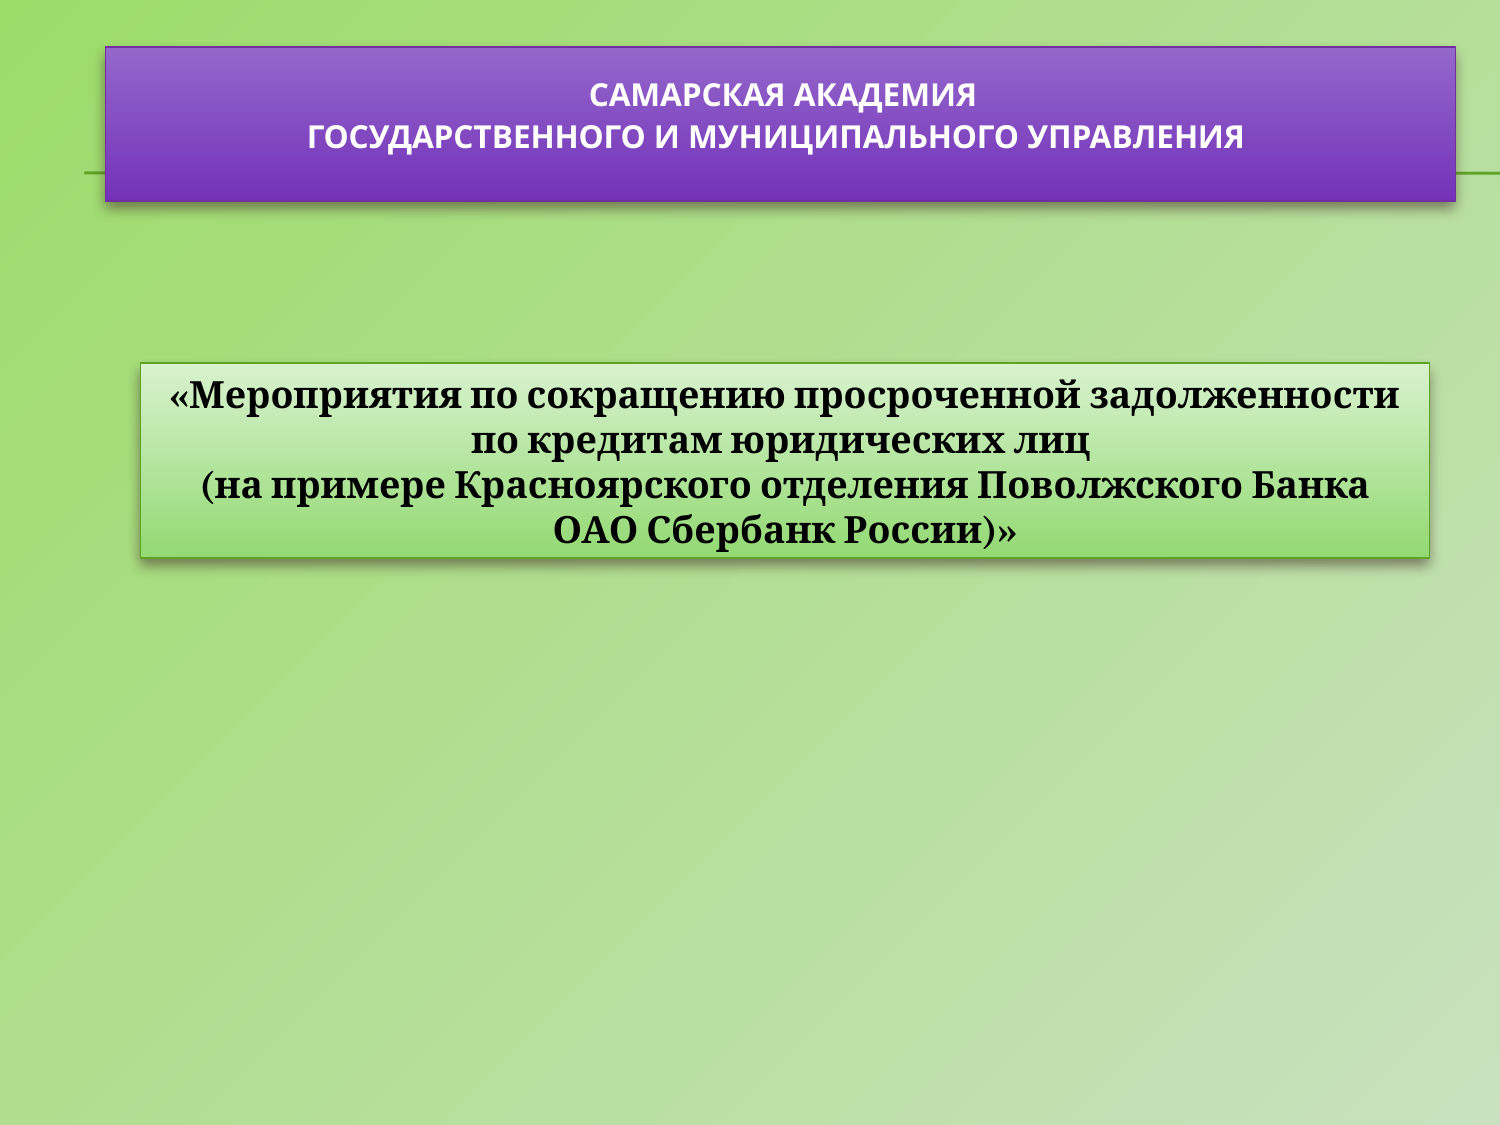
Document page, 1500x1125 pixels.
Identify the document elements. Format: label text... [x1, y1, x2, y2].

text_box «Мероприятия по сокращению просроченной задолженности по кредитам юридических лиц (на примере Красноярского отделения Поволжского Банка ОАО Сбербанк России)» [140, 362, 1430, 559]
title Самарская академия государственного и муниципального управления [105, 46, 1456, 202]
